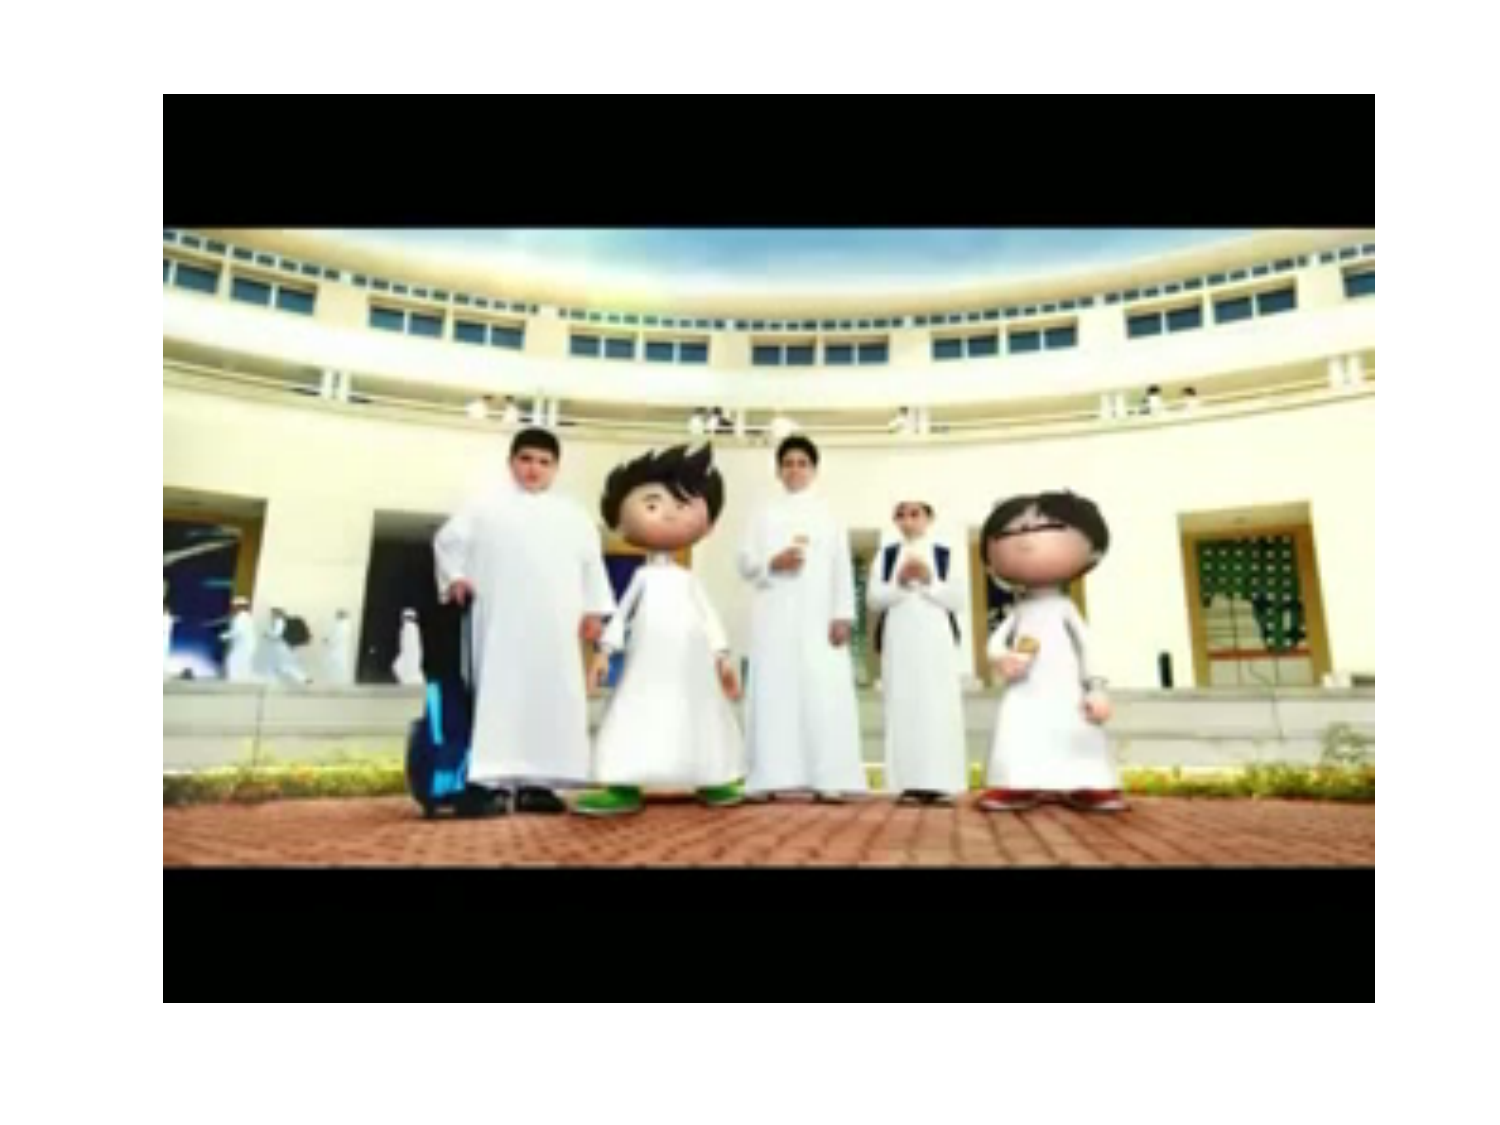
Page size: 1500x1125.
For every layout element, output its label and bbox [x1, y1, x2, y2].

text_box [162, 93, 1376, 1004]
